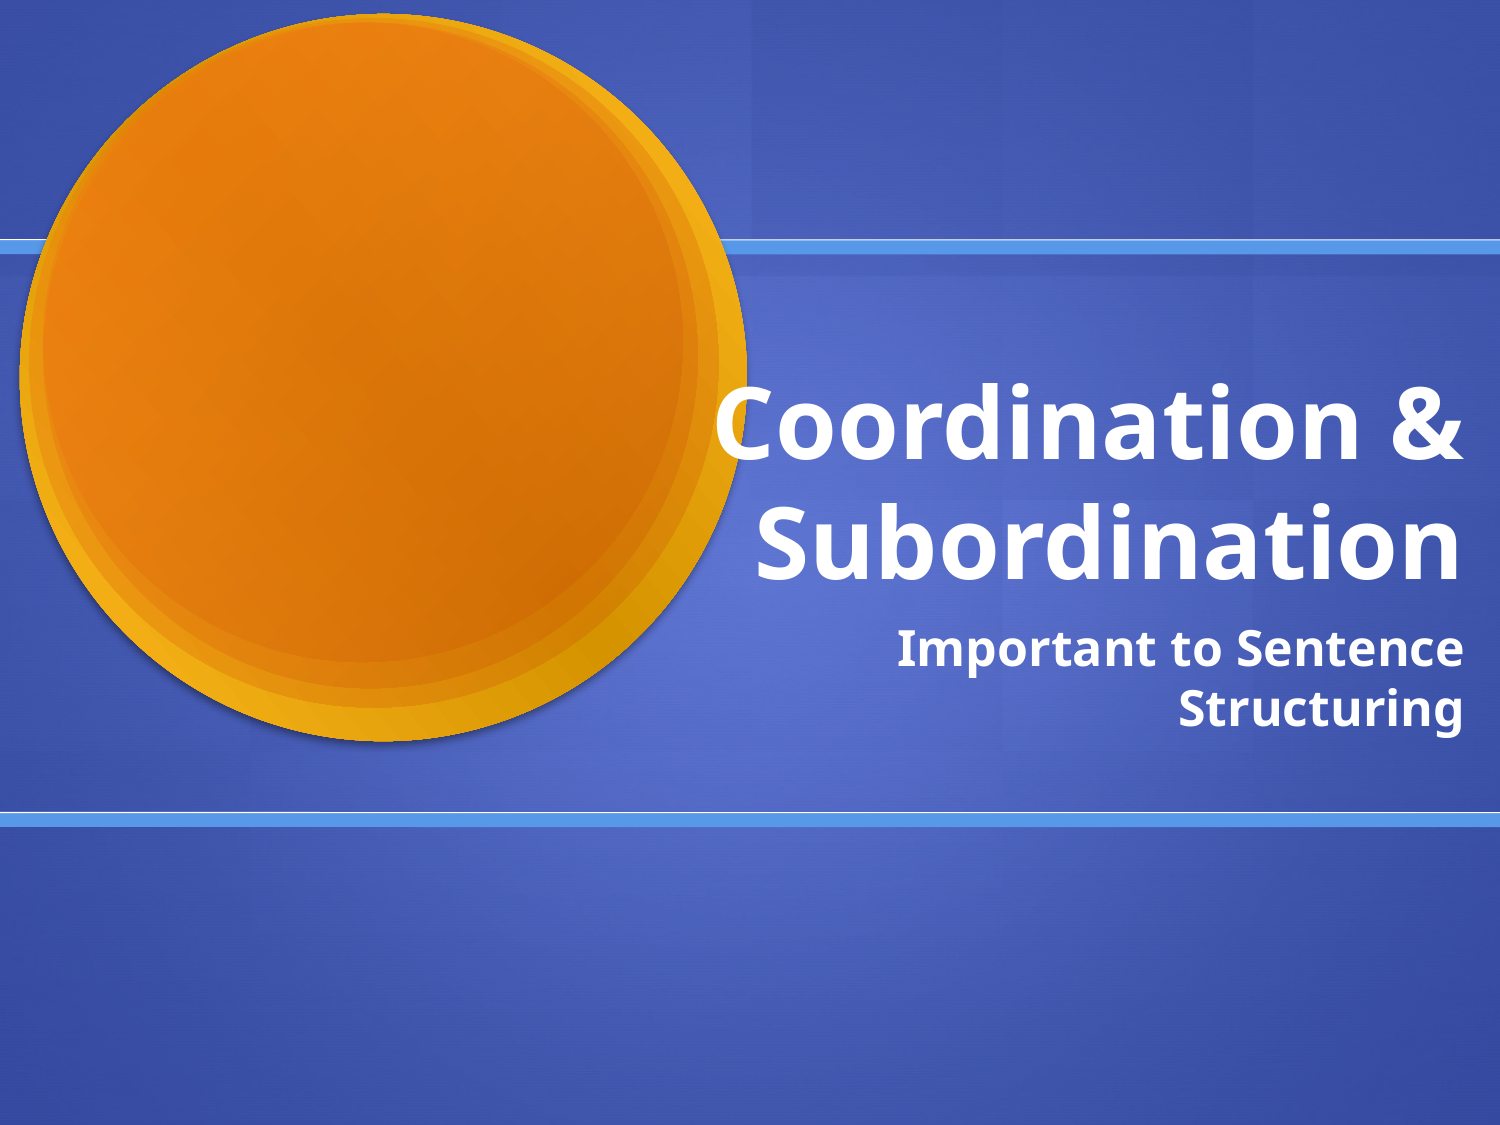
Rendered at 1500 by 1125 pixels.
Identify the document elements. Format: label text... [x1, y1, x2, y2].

title Coordination & Subordination [675, 258, 1481, 608]
subtitle Important to Sentence Structuring [675, 608, 1481, 755]
